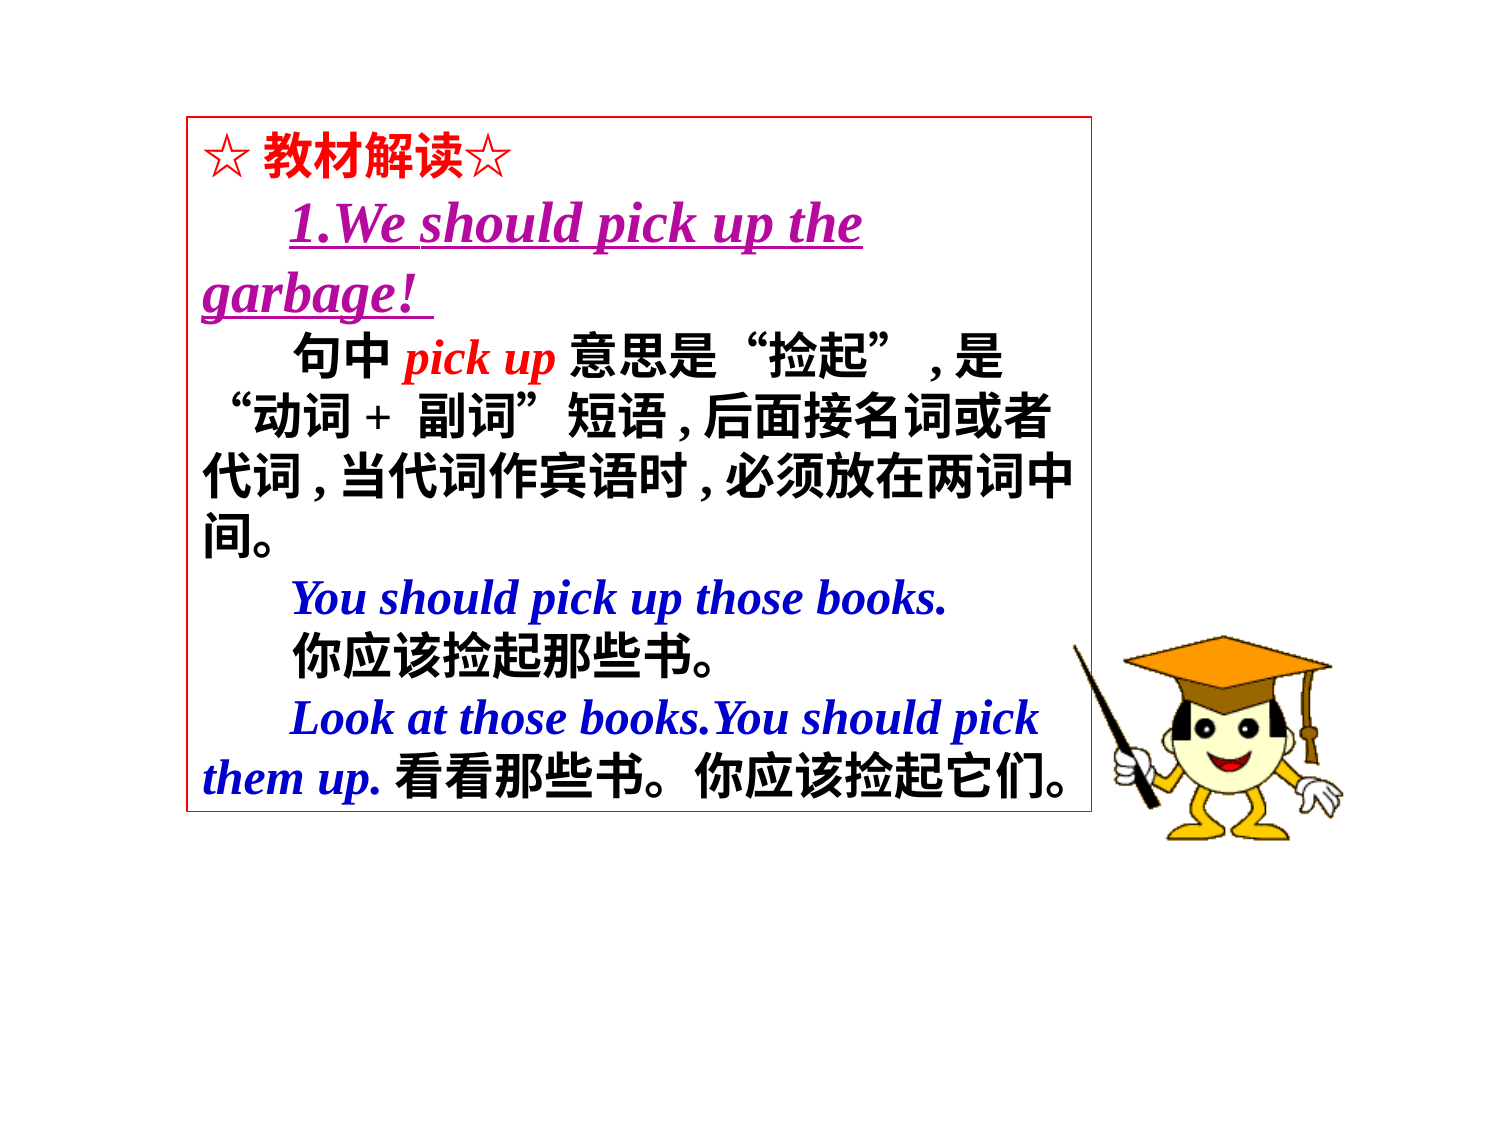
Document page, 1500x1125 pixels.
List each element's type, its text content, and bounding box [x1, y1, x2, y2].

text_box ☆教材解读☆ 1.We should pick up the garbage! 句中pick up意思是“捡起”,是“动词+ 副词”短语,后面接名词或者代词,当代词作宾语时,必须放在两词中间。 You should pick up those books. 你应该捡起那些书。 Look at those books.You should pick them up.看看那些书。你应该捡起它们。 [187, 117, 1092, 812]
picture [1053, 619, 1367, 855]
